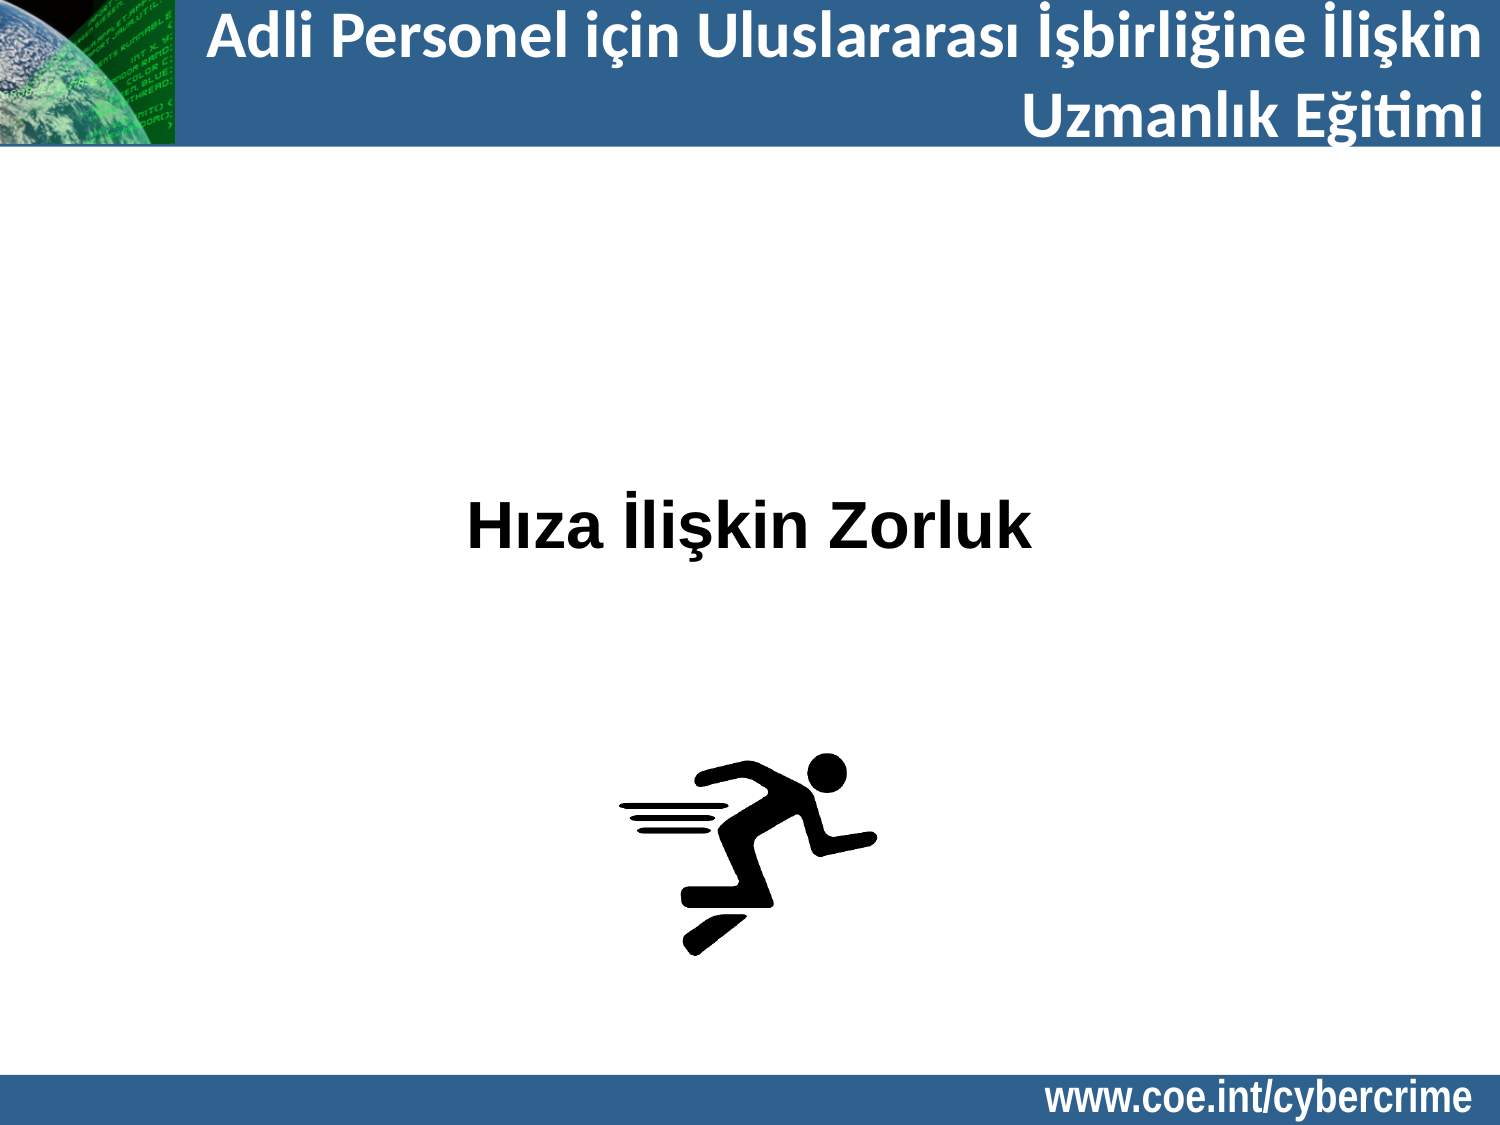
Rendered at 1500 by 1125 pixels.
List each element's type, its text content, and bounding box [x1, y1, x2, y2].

text_box www.coe.int/cybercrime [1030, 1059, 1500, 1125]
picture [0, 0, 175, 144]
text_box Adli Personel için Uluslararası İşbirliğine İlişkin Uzmanlık Eğitimi [177, 0, 1500, 149]
text_box Hıza İlişkin Zorluk [50, 425, 1450, 569]
picture [594, 699, 905, 1010]
text_box [0, 1073, 1030, 1125]
